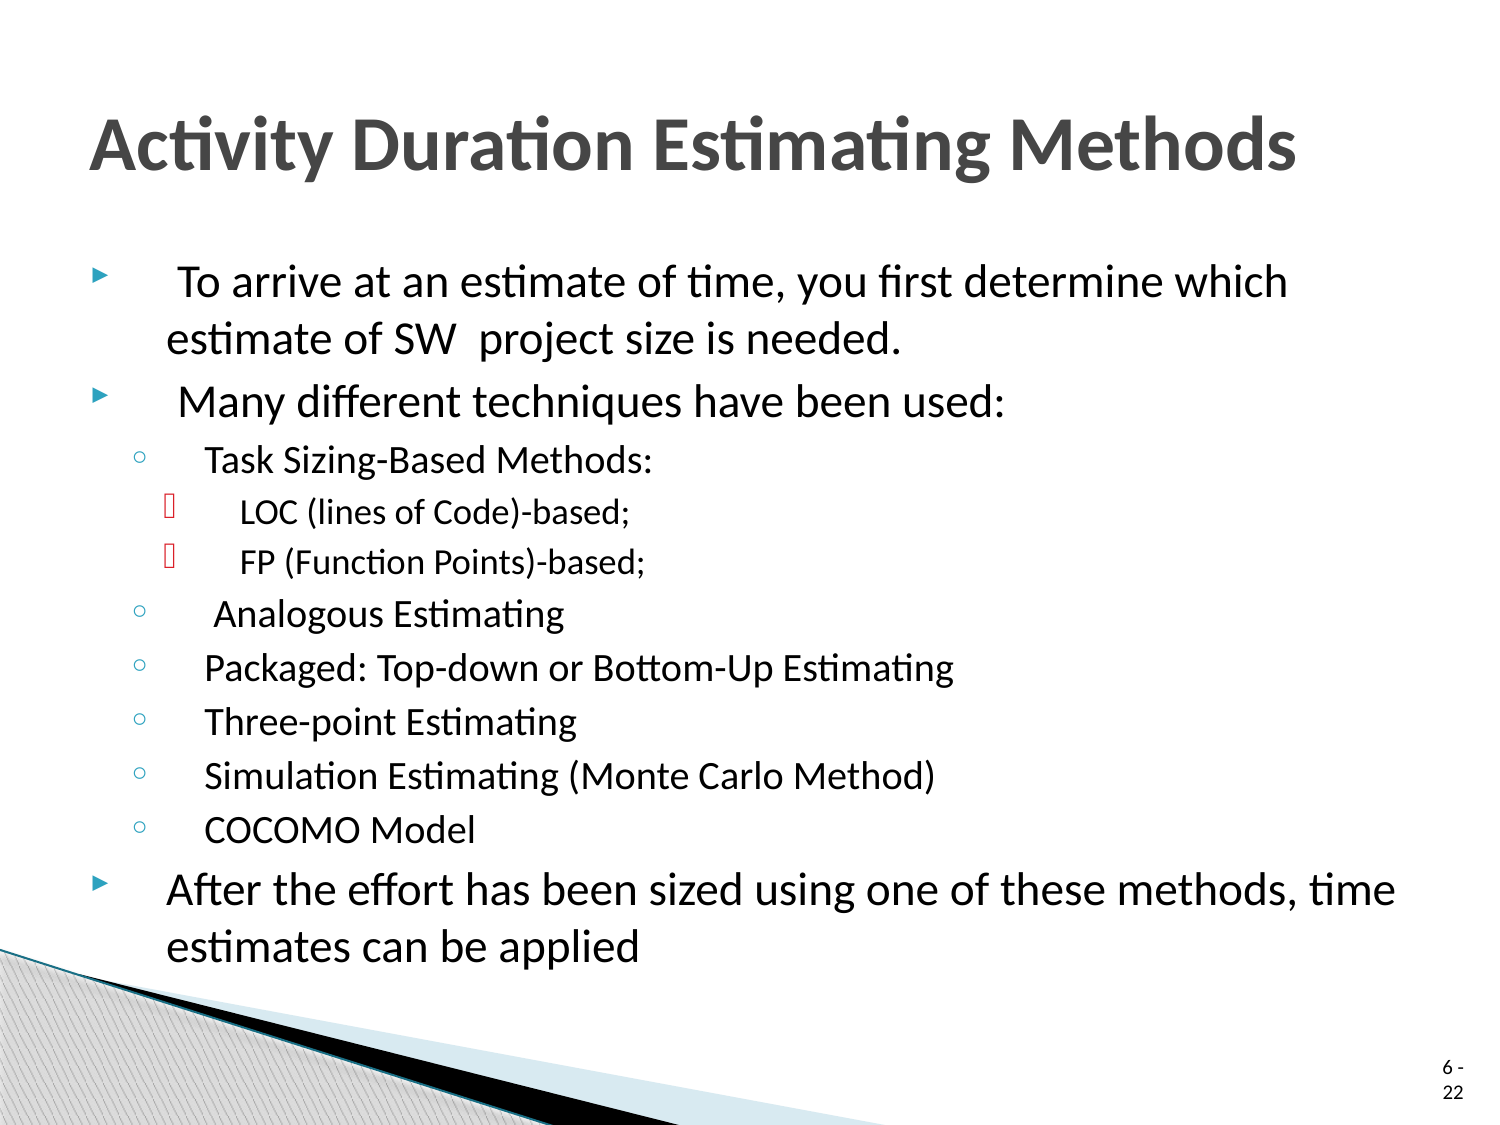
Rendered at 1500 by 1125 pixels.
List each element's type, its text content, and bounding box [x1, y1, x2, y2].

slide_number 6 - 22 [1418, 1051, 1479, 1112]
list To arrive at an estimate of time, you first determine which estimate of SW project size is needed.  Many different techniques have been used: Task Sizing-Based Methods: LOC (lines of Code)-based; FP (Function Points)-based; Analogous Estimating Packaged: Top-down or Bottom-Up Estimating Three-point Estimating Simulation Estimating (Monte Carlo Method) COCOMO Model After the effort has been sized using one of these methods, time estimates can be applied [75, 243, 1425, 986]
title Activity Duration Estimating Methods [75, 45, 1425, 233]
